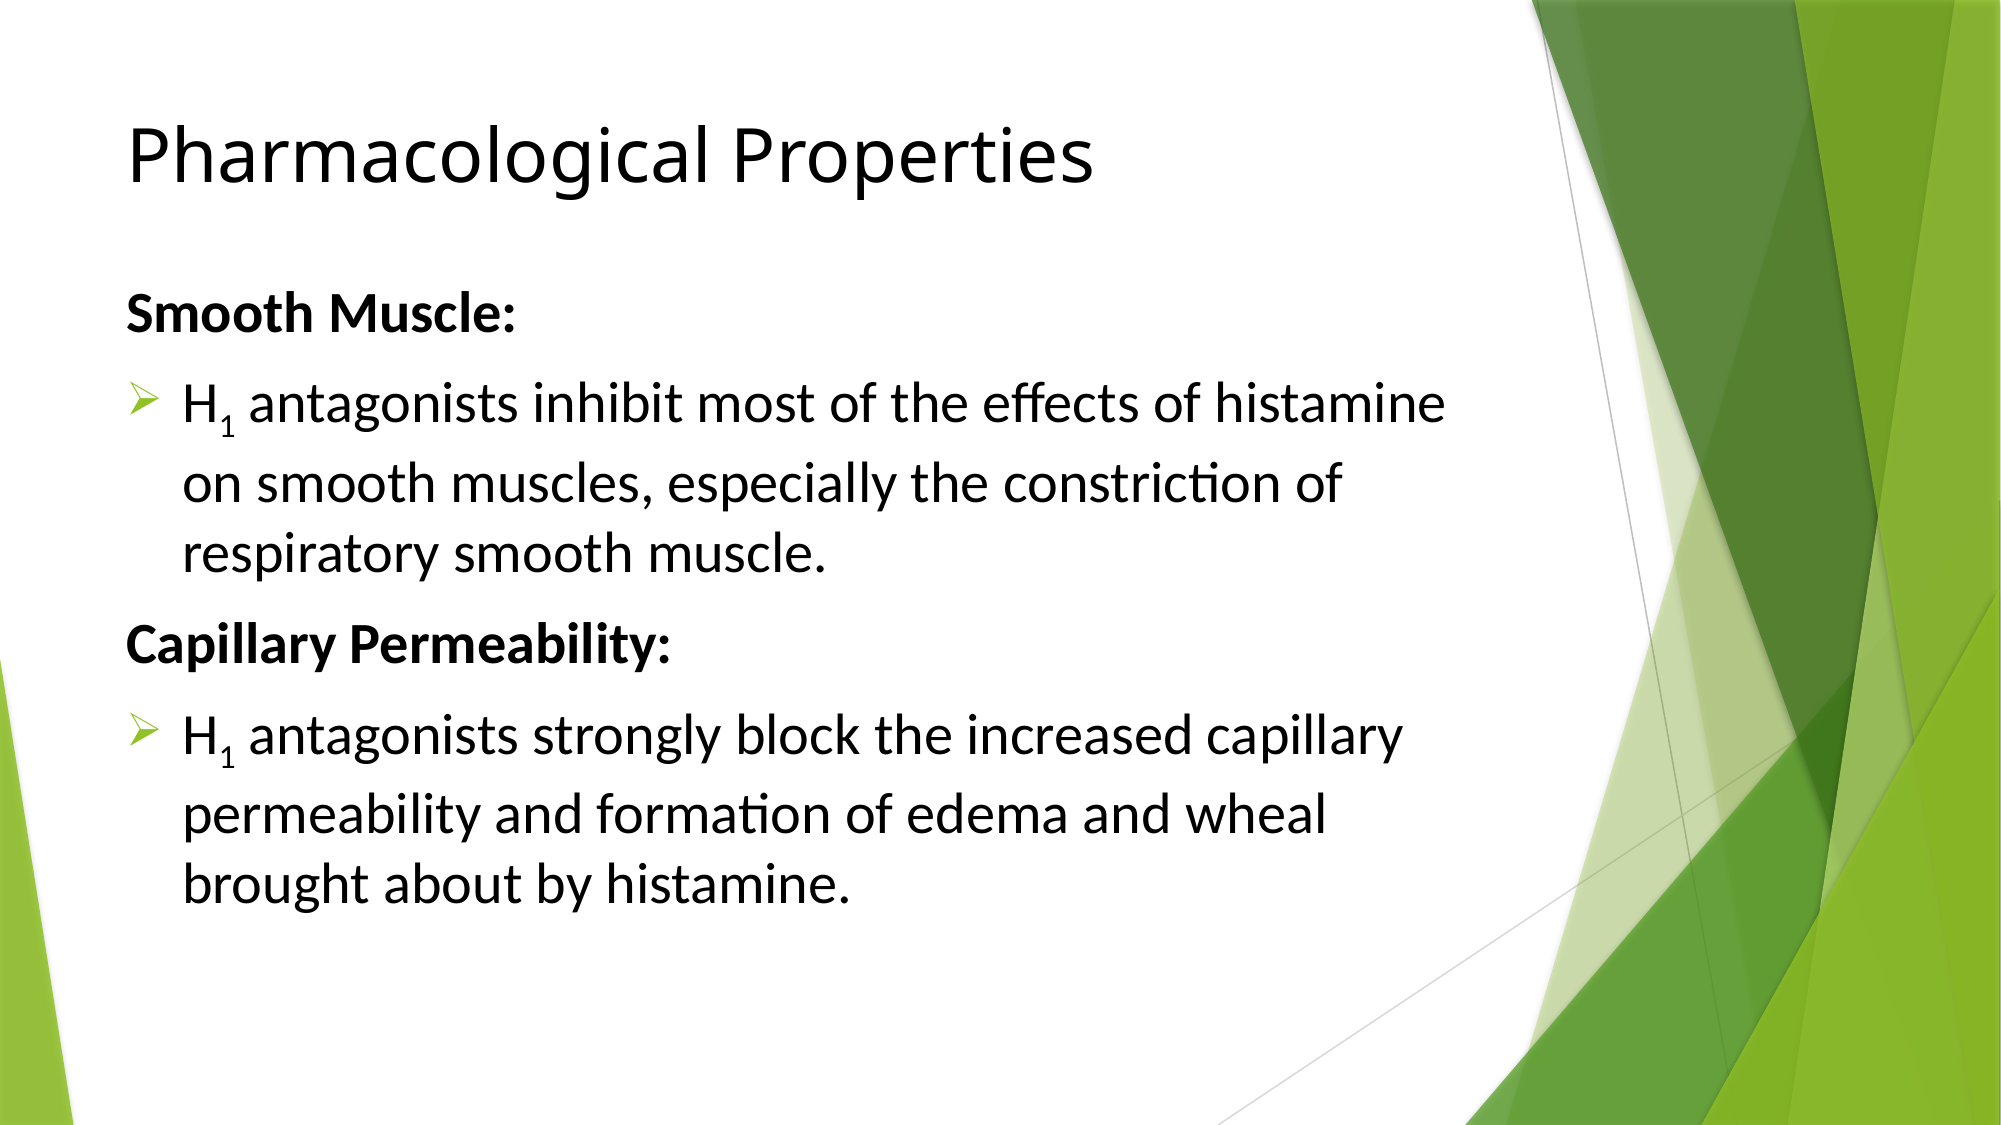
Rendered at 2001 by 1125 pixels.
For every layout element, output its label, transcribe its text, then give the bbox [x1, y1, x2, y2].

list Smooth Muscle: H1 antagonists inhibit most of the effects of histamine on smooth muscles, especially the constriction of respiratory smooth muscle. Capillary Permeability: H1 antagonists strongly block the increased capillary permeability and formation of edema and wheal brought about by histamine. [111, 266, 1522, 992]
title Pharmacological Properties [111, 99, 1522, 266]
